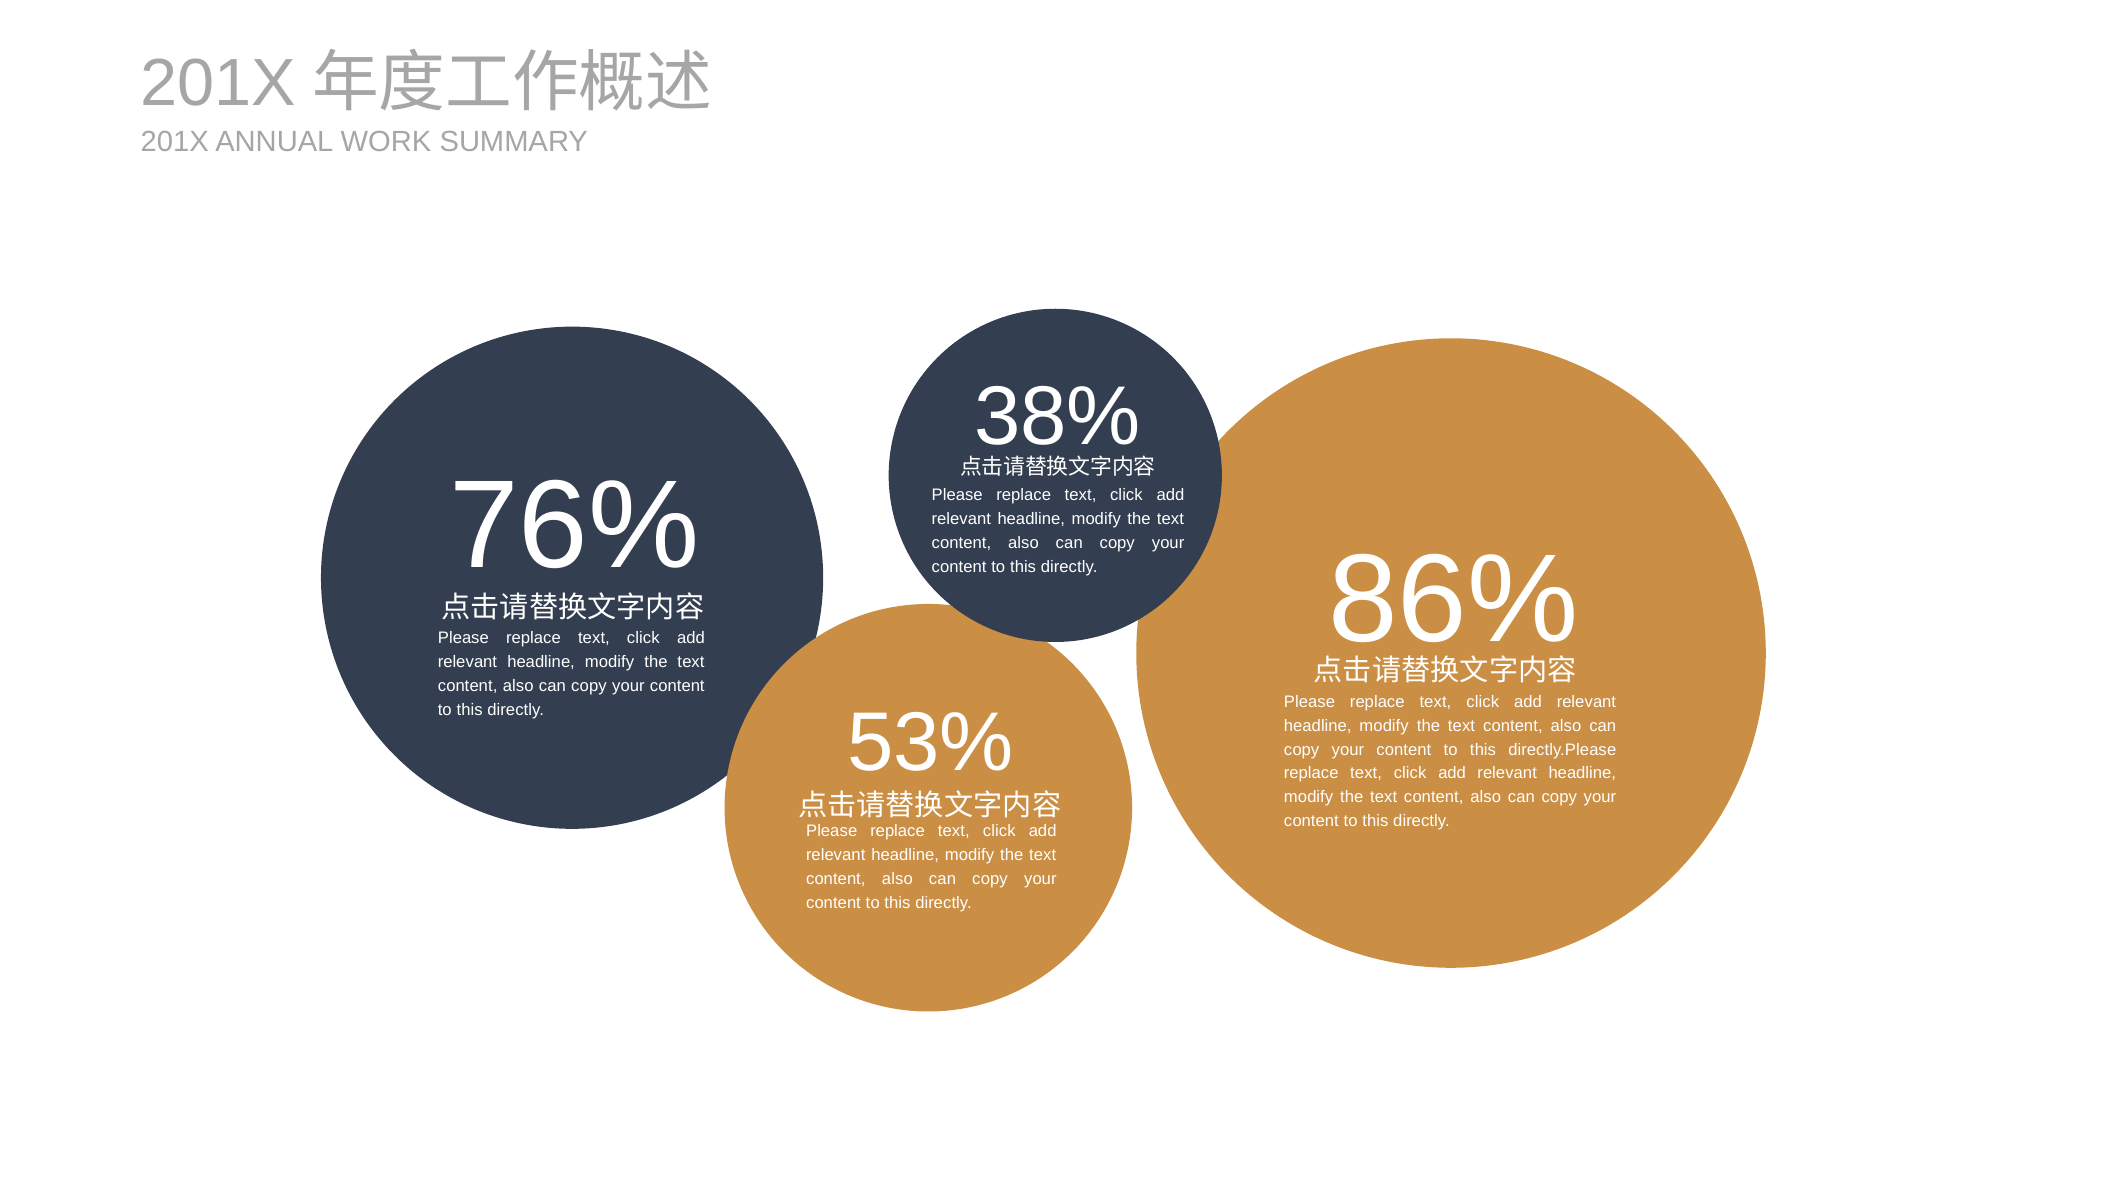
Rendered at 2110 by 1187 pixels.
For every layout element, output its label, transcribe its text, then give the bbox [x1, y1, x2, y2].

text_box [1136, 338, 1766, 968]
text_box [724, 603, 1133, 1012]
text_box 201X年度工作概述 [140, 38, 789, 119]
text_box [320, 326, 824, 829]
text_box 201X ANNUAL WORK SUMMARY [140, 122, 602, 158]
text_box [888, 308, 1222, 642]
